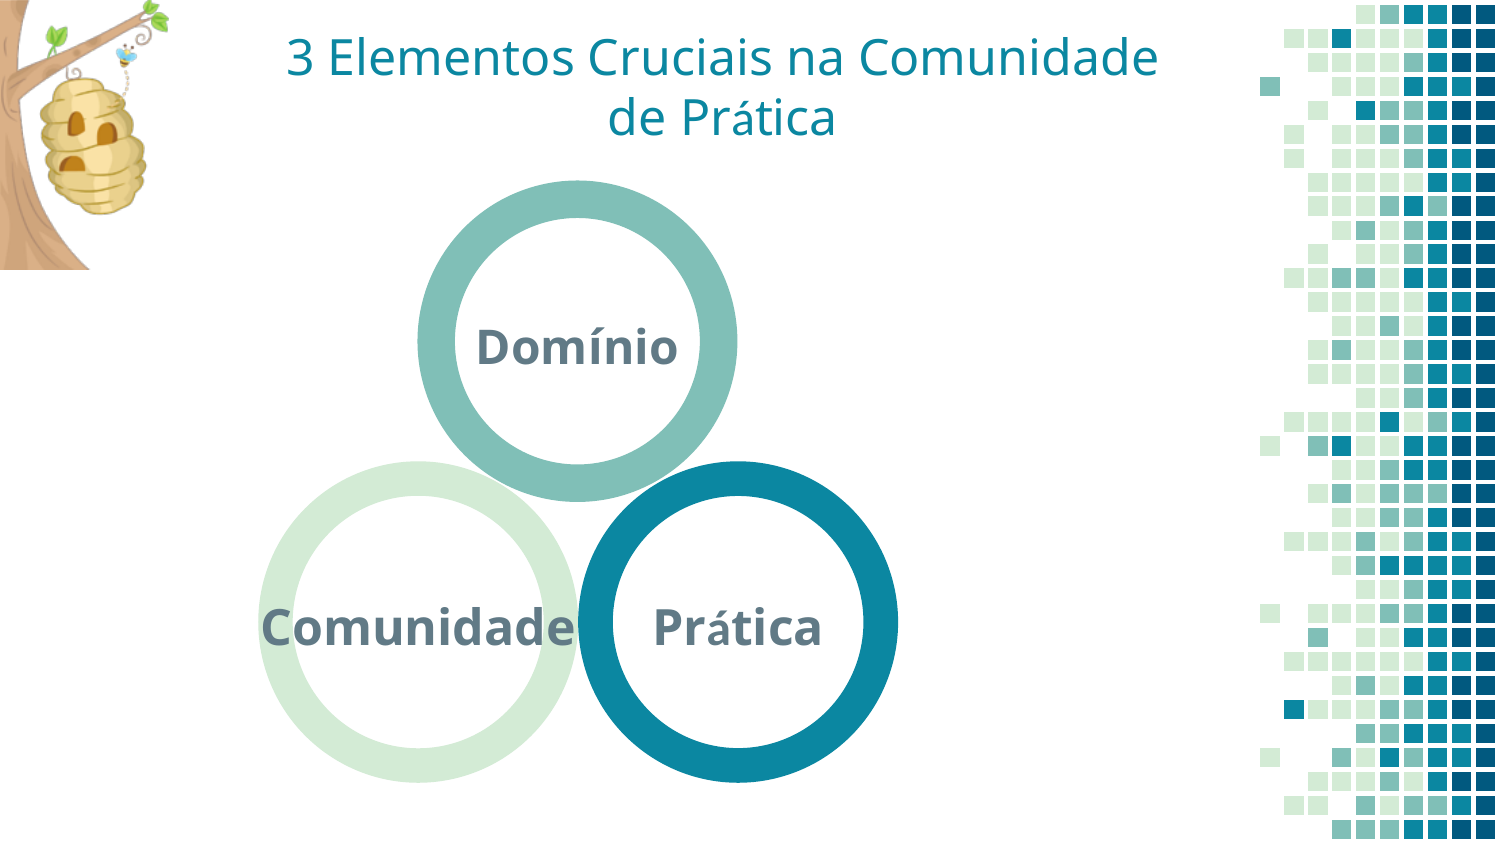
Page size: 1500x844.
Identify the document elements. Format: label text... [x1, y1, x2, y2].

text_box [580, 461, 899, 783]
text_box [260, 649, 576, 783]
text_box Domínio [451, 301, 704, 370]
text_box [417, 180, 738, 502]
title 3 Elementos Cruciais na Comunidade de Prática [191, 33, 1255, 161]
text_box Comunidade [219, 580, 618, 649]
picture [0, 0, 169, 270]
text_box [263, 461, 573, 580]
text_box Prática [618, 580, 863, 649]
